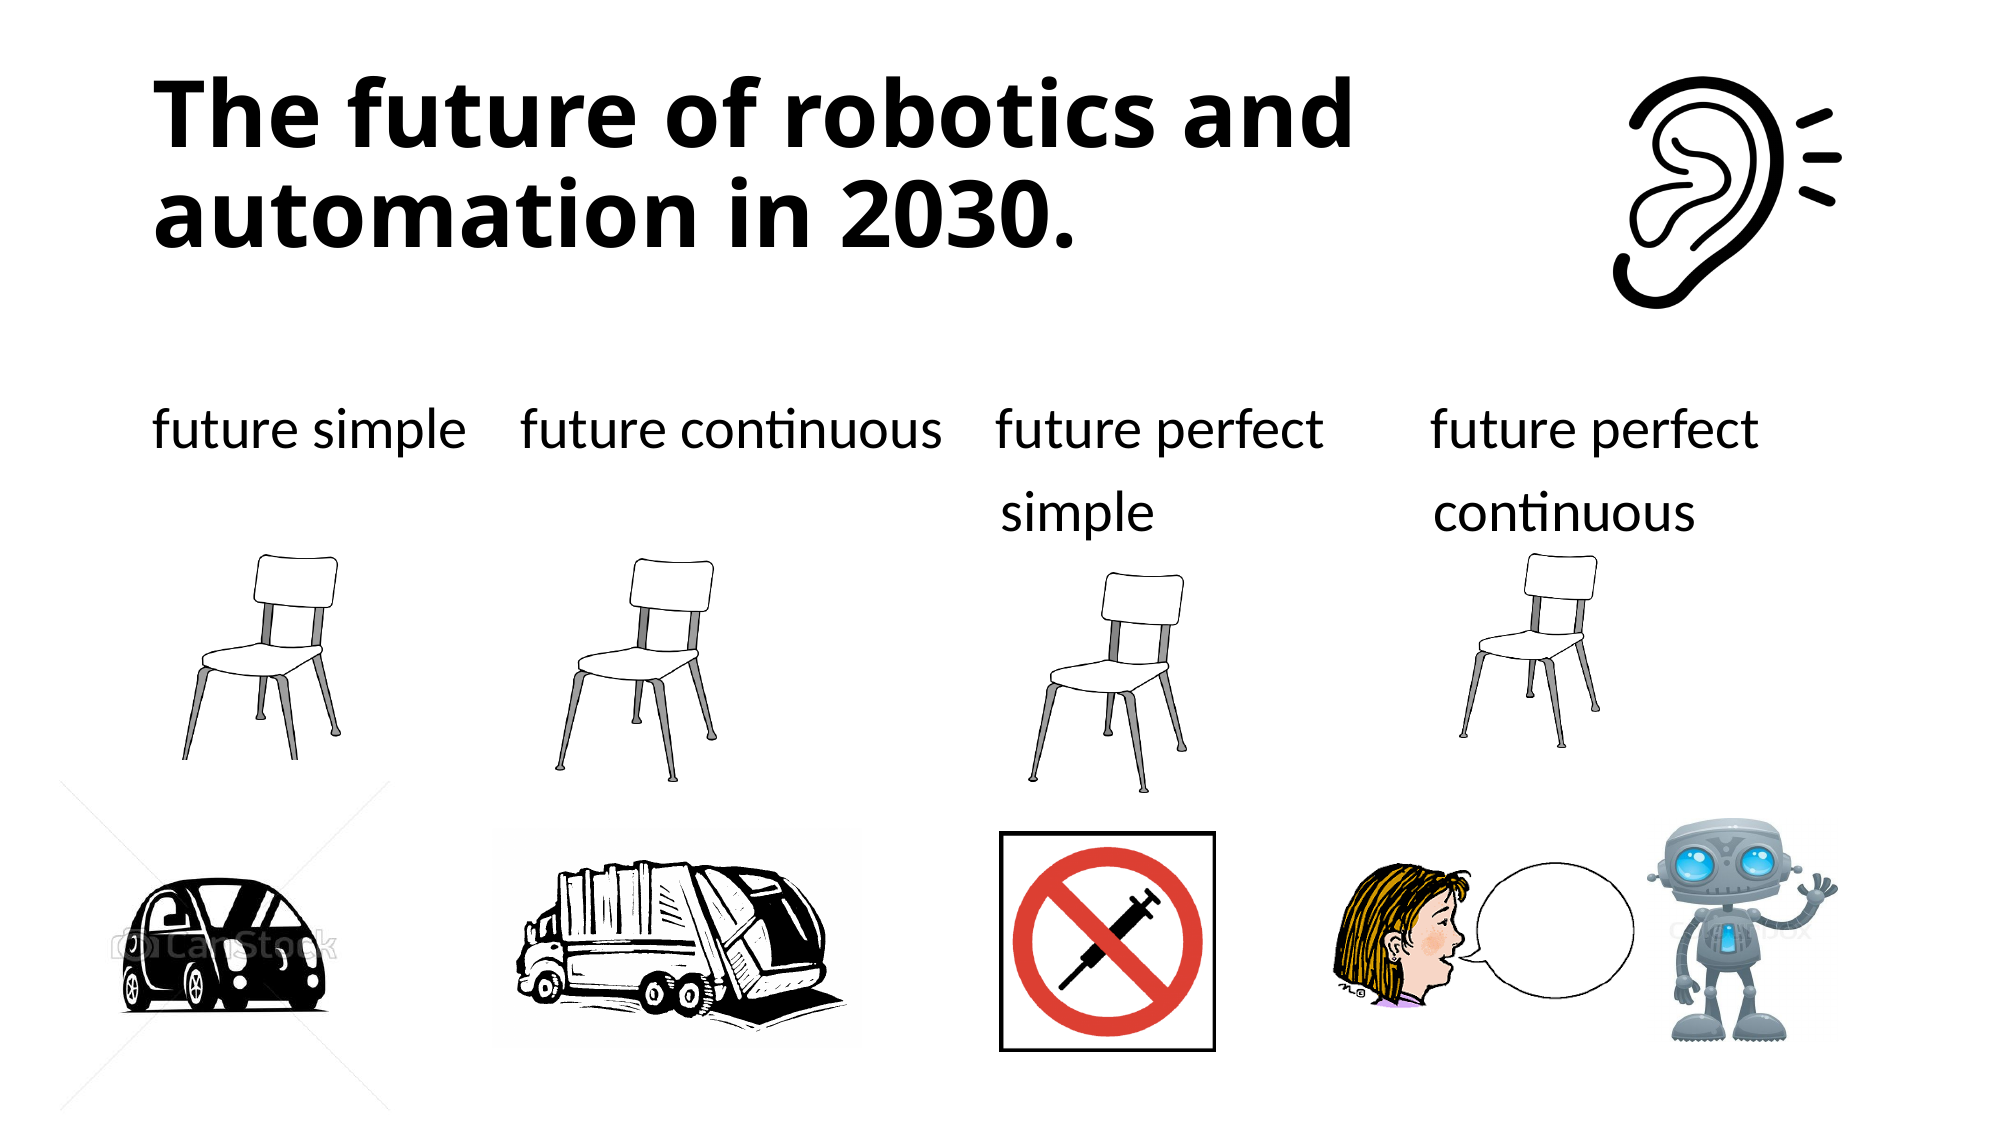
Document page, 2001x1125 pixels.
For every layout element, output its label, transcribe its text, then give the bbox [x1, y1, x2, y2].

picture [555, 558, 717, 782]
list future simple future continuous future perfect future perfect simple continuous [137, 299, 1863, 1066]
picture [1575, 41, 1878, 344]
picture [1028, 572, 1187, 793]
title The future of robotics and automation in 2030. [137, 59, 1575, 278]
picture [1331, 856, 1635, 1009]
picture [492, 828, 862, 1048]
picture [1647, 818, 1838, 1043]
picture [999, 831, 1216, 1052]
picture [39, 554, 409, 1125]
picture [1459, 553, 1600, 748]
